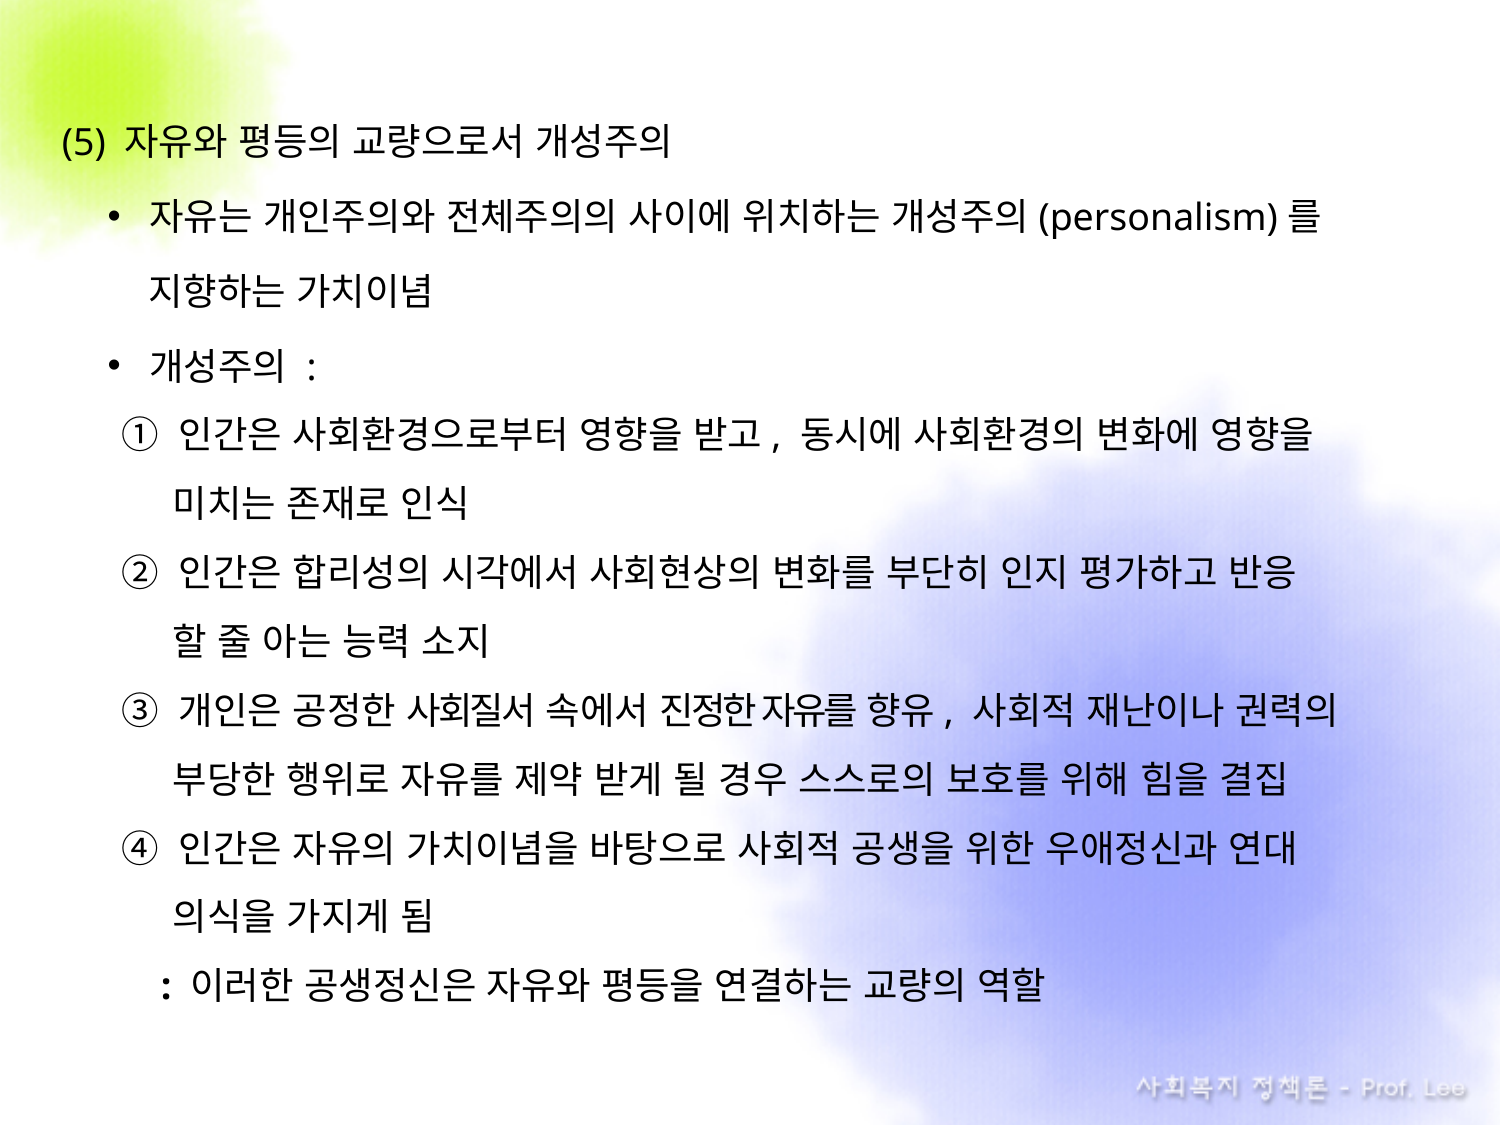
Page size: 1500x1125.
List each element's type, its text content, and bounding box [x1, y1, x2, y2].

picture [0, 0, 1500, 1125]
list (5) 자유와 평등의 교량으로서 개성주의 자유는 개인주의와 전체주의의 사이에 위치하는 개성주의(personalism)를 지향하는 가치이념 개성주의 : ① 인간은 사회환경으로부터 영향을 받고, 동시에 사회환경의 변화에 영향을 미치는 존재로 인식 ② 인간은 합리성의 시각에서 사회현상의 변화를 부단히 인지 평가하고 반응 할 줄 아는 능력 소지 ③ 개인은 공정한 사회질서 속에서 진정한 자유를 향유, 사회적 재난이나 권력의 부당한 행위로 자유를 제약 받게 될 경우 스스로의 보호를 위해 힘을 결집 ④ 인간은 자유의 가치이념을 바탕으로 사회적 공생을 위한 우애정신과 연대 의식을 가지게 됨 : 이러한 공생정신은 자유와 평등을 연결하는 교량의 역할 [46, 101, 1447, 1067]
